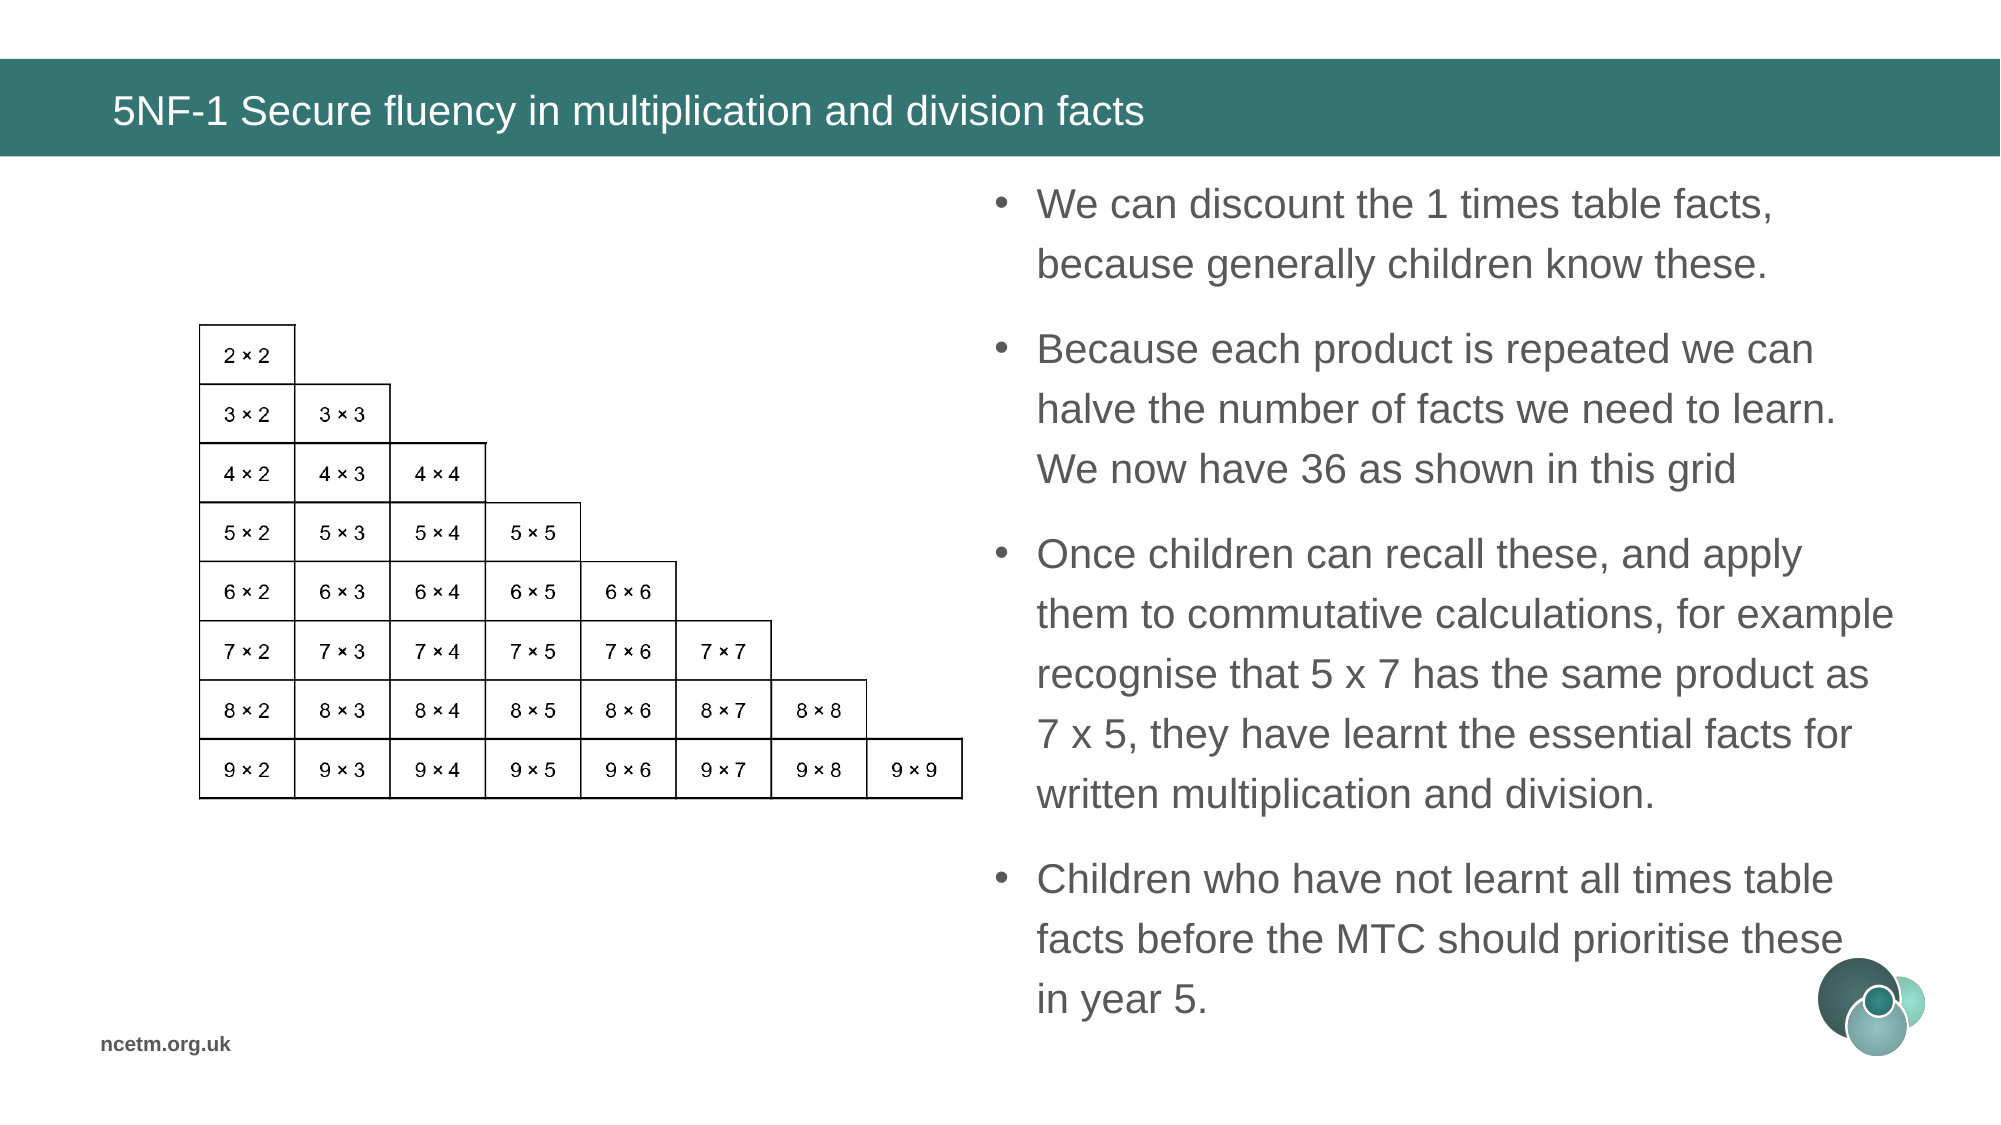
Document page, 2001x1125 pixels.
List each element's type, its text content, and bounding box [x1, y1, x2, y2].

picture [1818, 958, 1925, 1056]
picture [191, 318, 967, 802]
title 5NF-1 Secure fluency in multiplication and division facts [97, 76, 1945, 147]
text_box We can discount the 1 times table facts, because generally children know these. Because each product is repeated we can halve the number of facts we need to learn. We now have 36 as shown in this grid Once children can recall these, and apply them to commutative calculations, for example recognise that 5 x 7 has the same product as 7 x 5, they have learnt the essential facts for written multiplication and division. Children who have not learnt all times table facts before the MTC should prioritise these in year 5. [979, 159, 1912, 1049]
